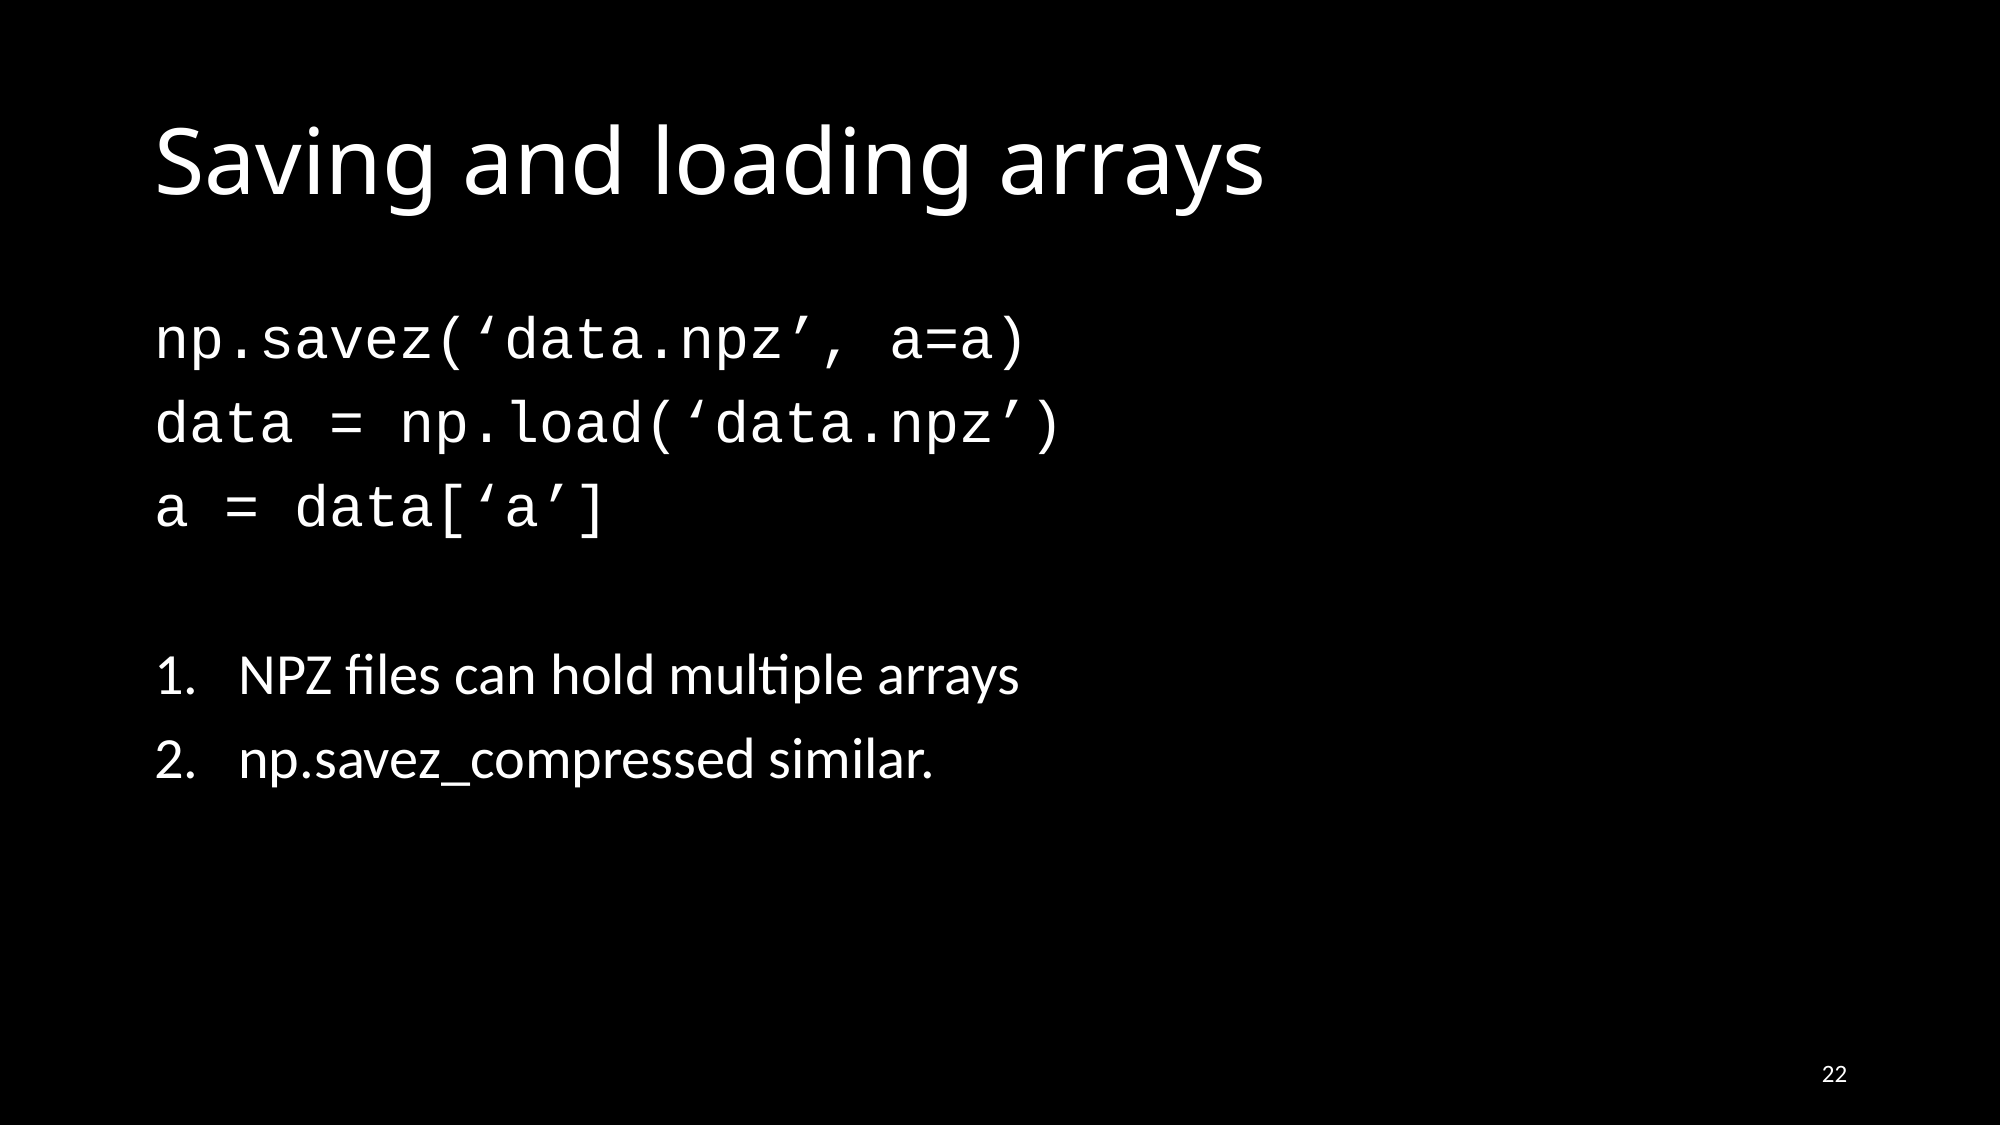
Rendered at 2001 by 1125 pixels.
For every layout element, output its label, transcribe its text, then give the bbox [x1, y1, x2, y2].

title Saving and loading arrays [139, 56, 1730, 274]
slide_number 22 [1412, 1042, 1863, 1103]
list np.savez(‘data.npz’, a=a) data = np.load(‘data.npz’) a = data[‘a’] NPZ files can hold multiple arrays np.savez_compressed similar. [139, 301, 1865, 1015]
